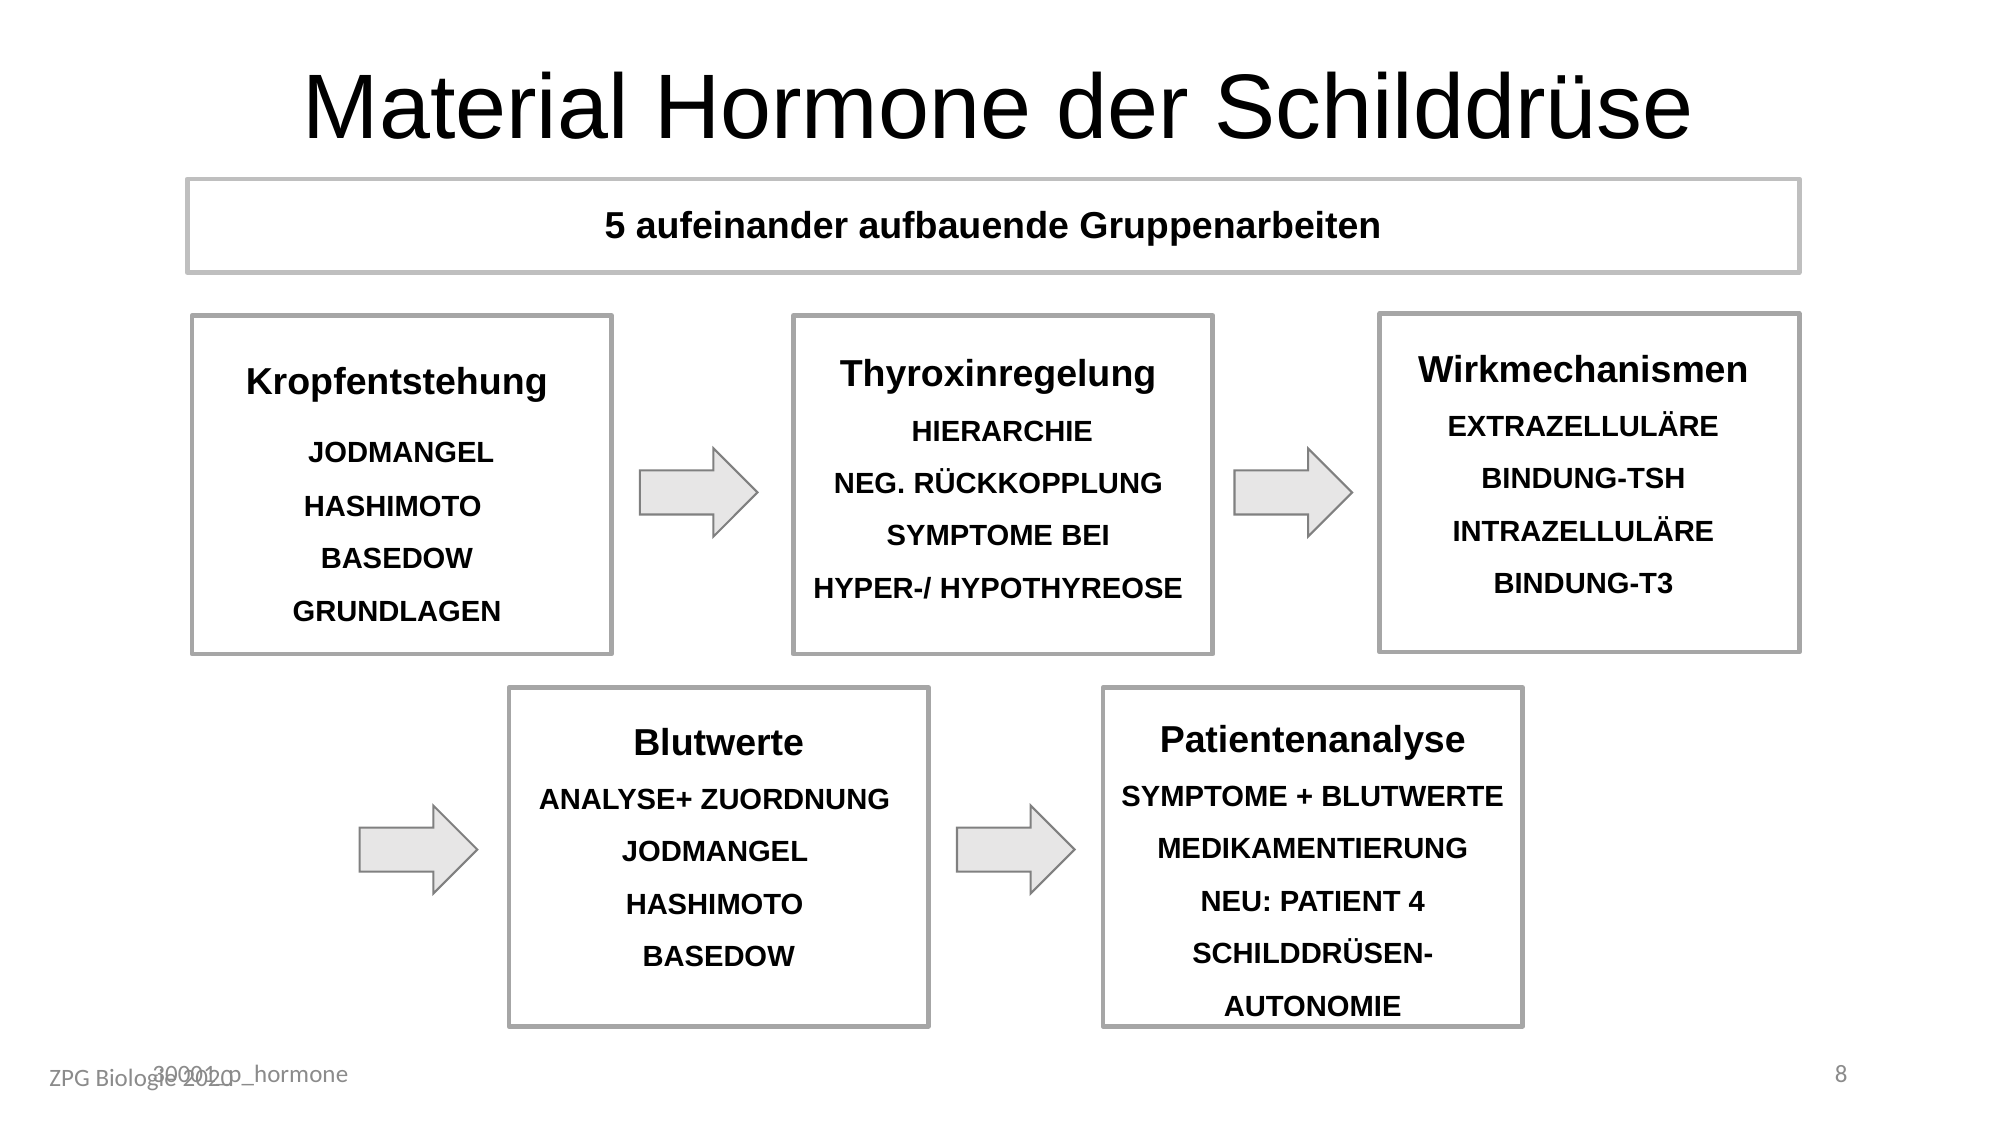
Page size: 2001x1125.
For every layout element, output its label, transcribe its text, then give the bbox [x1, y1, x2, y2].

text_box Wirkmechanismen EXTRAZELLULÄRE BINDUNG-TSH INTRAZELLULÄRE BINDUNG-T3 [1373, 314, 1794, 660]
text_box [192, 315, 612, 655]
text_box Material Hormone der Schilddrüse [0, 35, 1999, 183]
footer ZPG Biologie 2020 [34, 1046, 1966, 1107]
text_box Patientenanalyse SYMPTOME + BLUTWERTE MEDIKAMENTIERUNG NEU: PATIENT 4 SCHILDDRÜSEN- AUTONOMIE [1103, 684, 1523, 1030]
text_box [508, 980, 929, 1027]
slide_number 30001_p_hormone [137, 1042, 588, 1103]
text_box [358, 803, 479, 897]
text_box Thyroxinregelung HIERARCHIE NEG. RÜCKKOPPLUNG SYMPTOME BEI HYPER-/ HYPOTHYREOSE [788, 319, 1209, 612]
text_box [1233, 445, 1354, 540]
text_box [793, 315, 1213, 655]
text_box [638, 445, 759, 540]
text_box [955, 803, 1077, 897]
slide_number 8 [1412, 1042, 1863, 1103]
text_box Blutwerte ANALYSE+ ZUORDNUNG JODMANGEL HASHIMOTO BASEDOW [508, 687, 929, 980]
text_box [187, 178, 1800, 273]
text_box [1379, 313, 1800, 653]
text_box Kropfentstehung JODMANGEL HASHIMOTO BASEDOW GRUNDLAGEN [187, 327, 607, 635]
